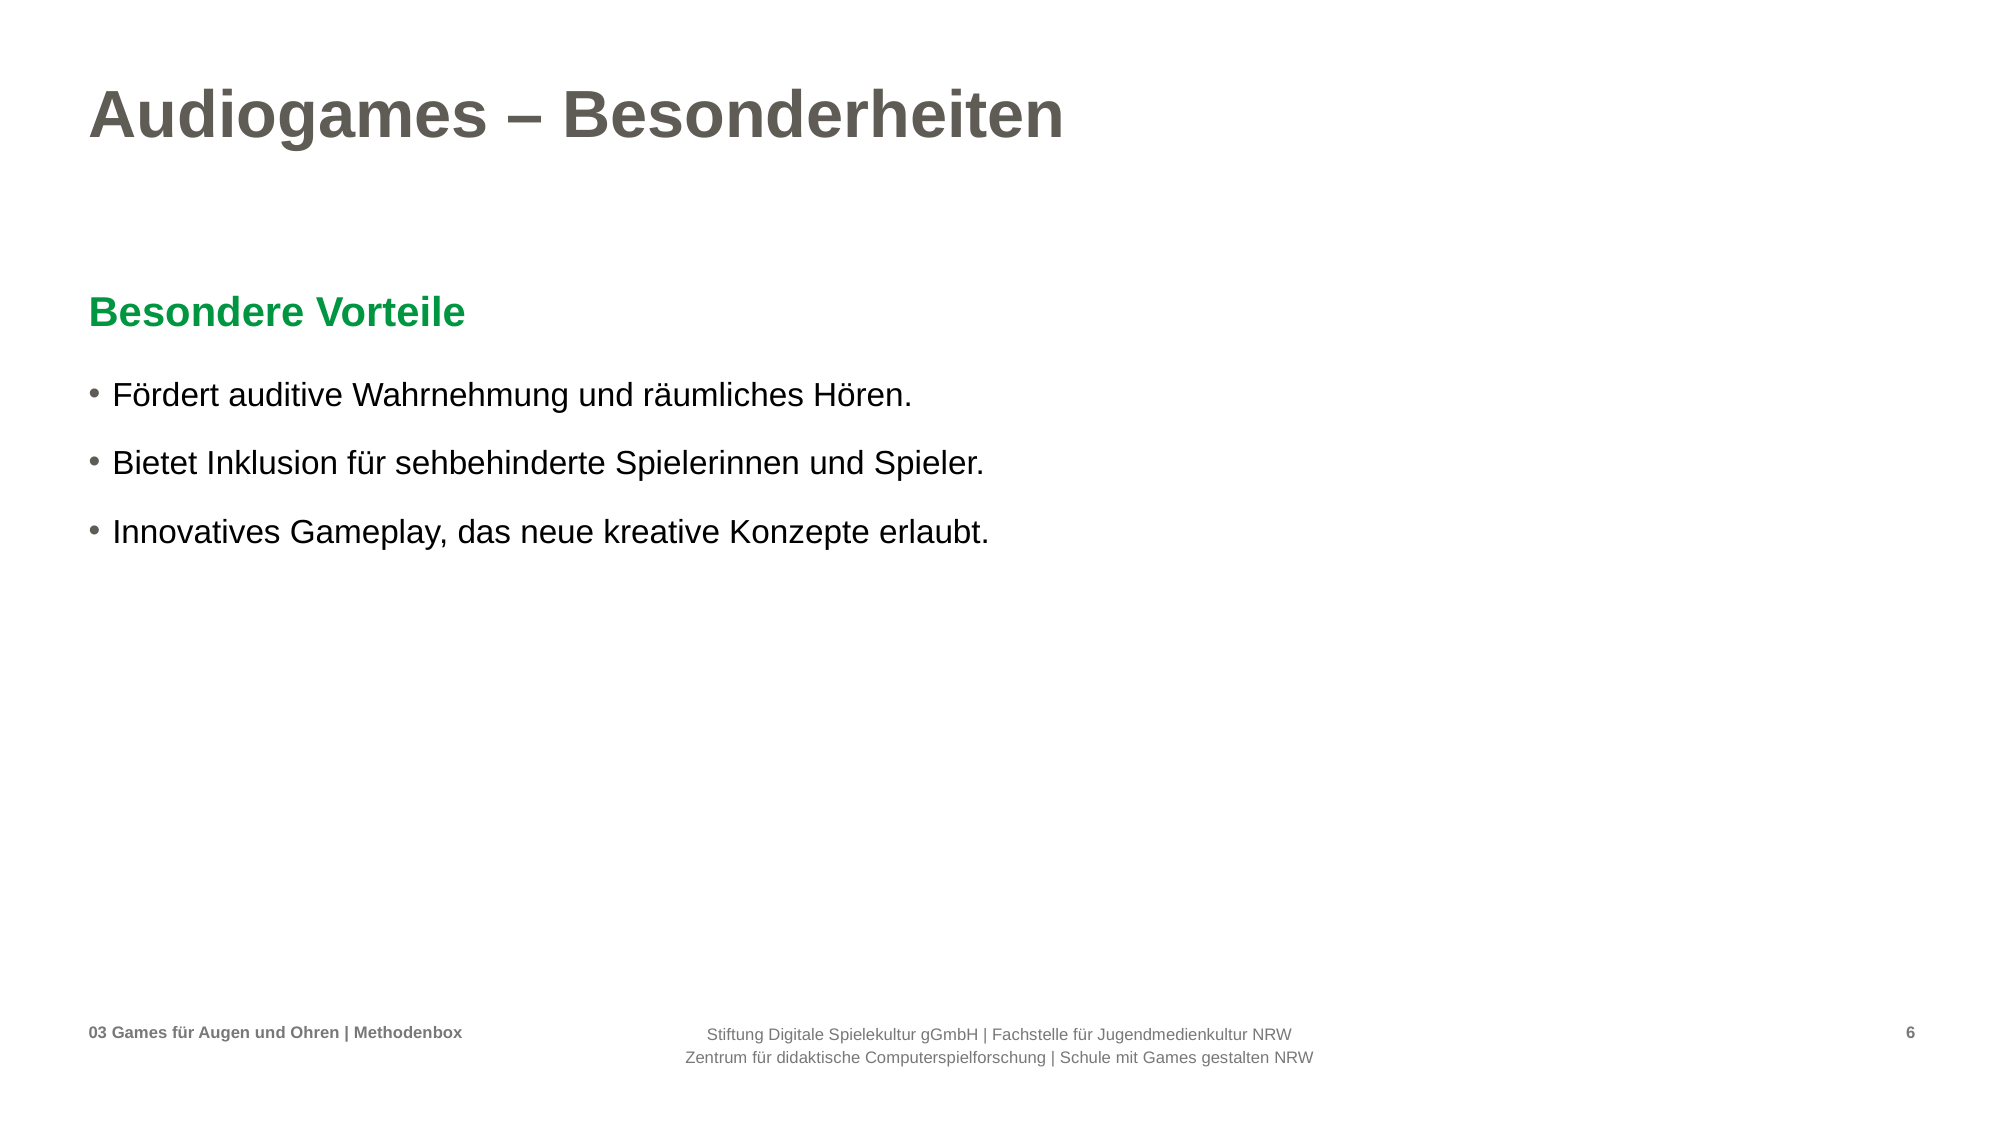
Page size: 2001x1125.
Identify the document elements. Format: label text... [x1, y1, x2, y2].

list Fördert auditive Wahrnehmung und räumliches Hören. Bietet Inklusion für sehbehinderte Spielerinnen und Spieler. Innovatives Gameplay, das neue kreative Konzepte erlaubt. [88, 364, 1916, 965]
title Audiogames – Besonderheiten [88, 79, 1916, 228]
slide_number 6 [1820, 1021, 1916, 1081]
footer 03 Games für Augen und Ohren | Methodenbox [88, 1021, 473, 1081]
list Besondere Vorteile [88, 274, 1916, 339]
